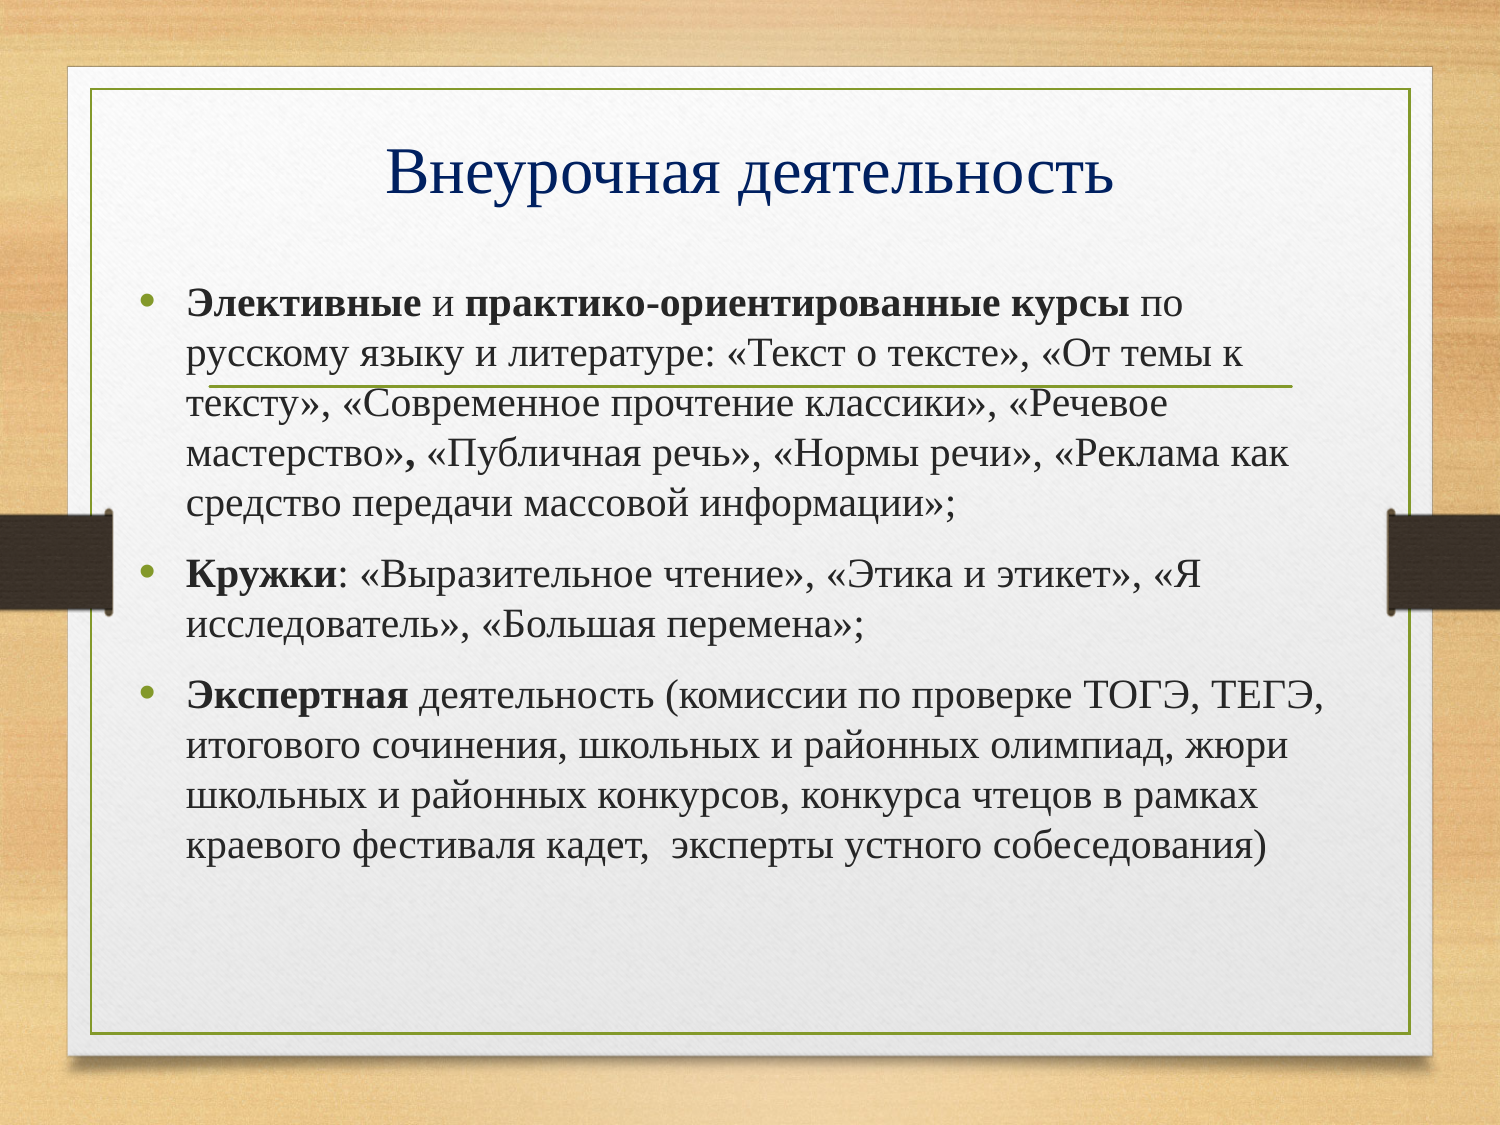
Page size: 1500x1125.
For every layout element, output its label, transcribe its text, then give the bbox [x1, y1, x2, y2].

picture [0, 0, 1500, 1125]
list Элективные и практико-ориентированные курсы по русскому языку и литературе: «Текст о тексте», «От темы к тексту», «Современное прочтение классики», «Речевое мастерство», «Публичная речь», «Нормы речи», «Реклама как средство передачи массовой информации»; Кружки: «Выразительное чтение», «Этика и этикет», «Я исследователь», «Большая перемена»; Экспертная деятельность (комиссии по проверке ТОГЭ, ТЕГЭ, итогового сочинения, школьных и районных олимпиад, жюри школьных и районных конкурсов, конкурсa чтецов в рамках краевого фестиваля кaдет, эксперты устного собеседования) [123, 267, 1365, 974]
title Внеурочная деятельность [193, 90, 1309, 244]
